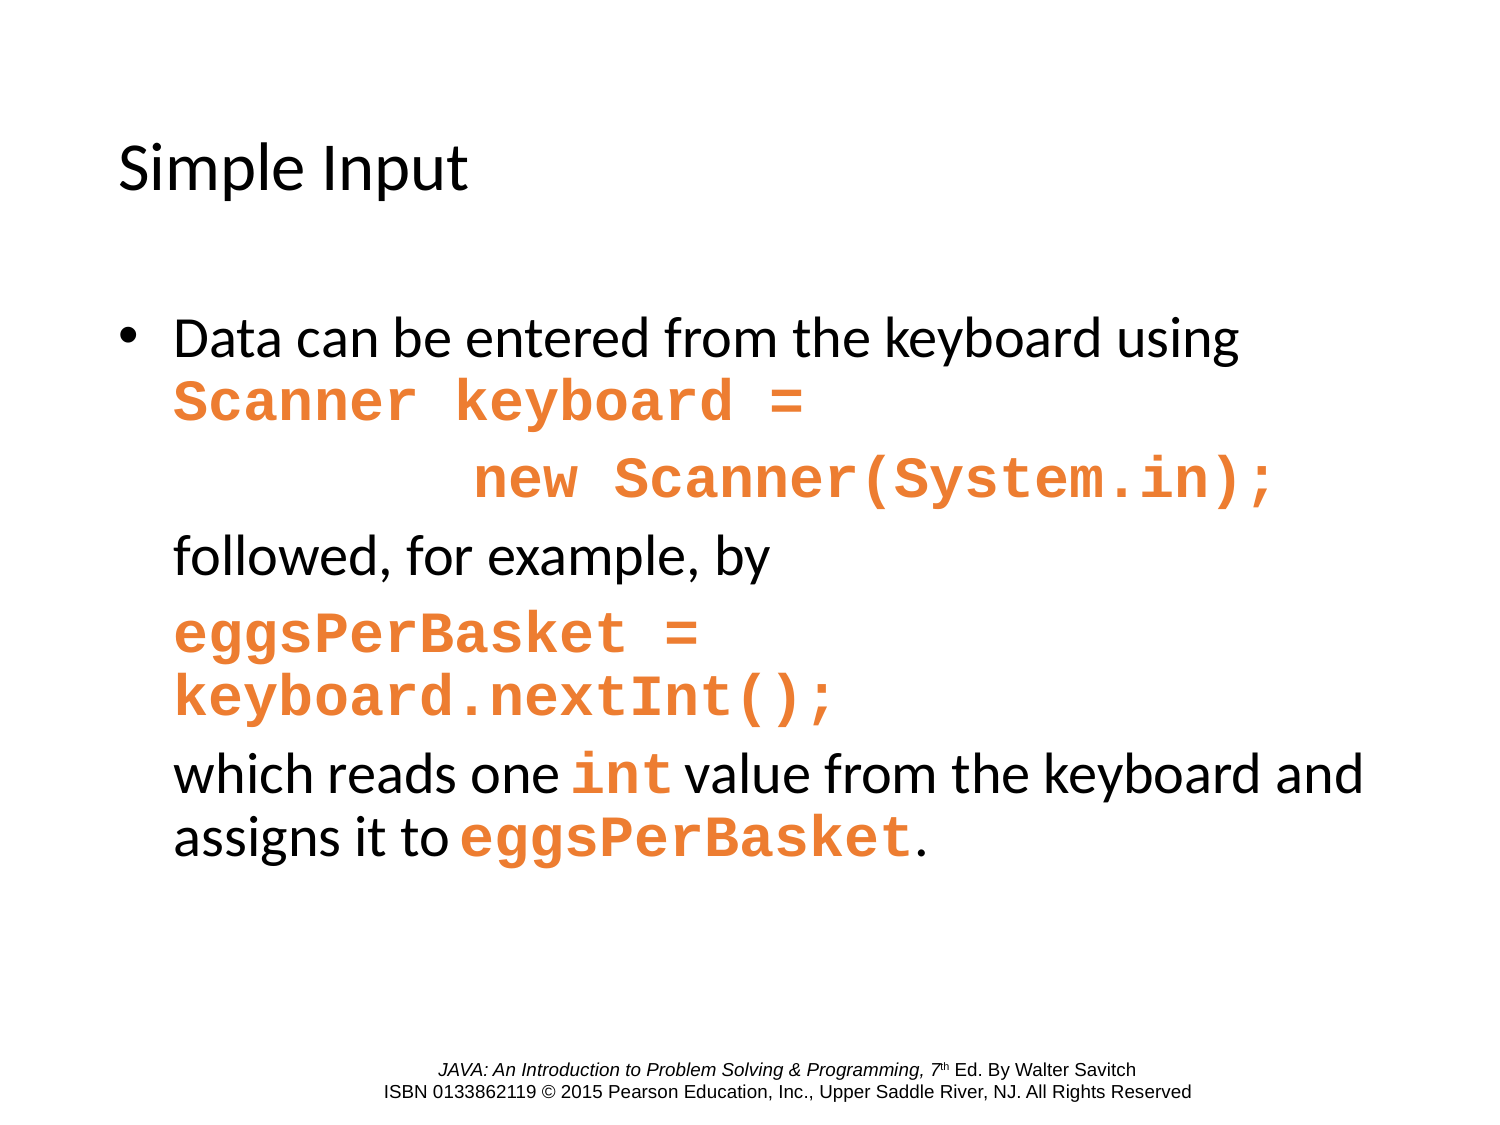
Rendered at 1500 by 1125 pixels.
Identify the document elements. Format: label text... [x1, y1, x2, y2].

list Data can be entered from the keyboard using Scanner keyboard = new Scanner(System.in); followed, for example, by eggsPerBasket = keyboard.nextInt(); which reads one int value from the keyboard and assigns it to eggsPerBasket. [103, 299, 1397, 1014]
title Simple Input [103, 59, 1397, 278]
